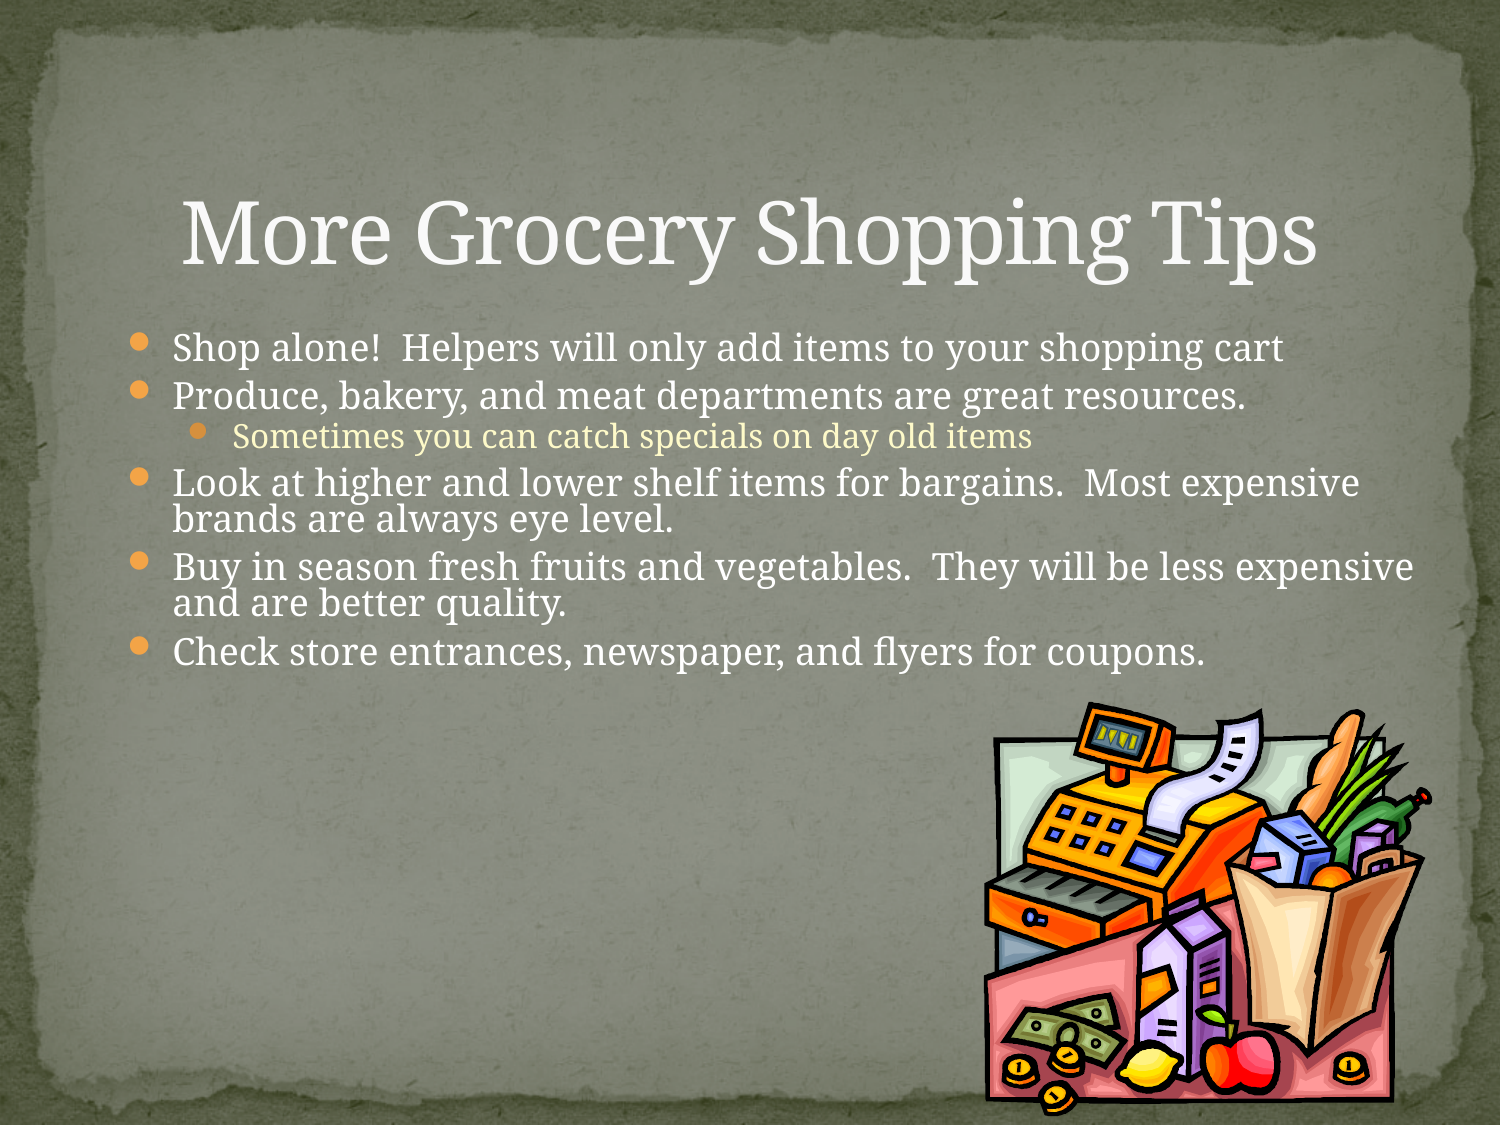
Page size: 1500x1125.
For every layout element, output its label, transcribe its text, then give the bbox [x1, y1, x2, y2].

title More Grocery Shopping Tips [112, 49, 1388, 290]
list Shop alone! Helpers will only add items to your shopping cart Produce, bakery, and meat departments are great resources. Sometimes you can catch specials on day old items Look at higher and lower shelf items for bargains. Most expensive brands are always eye level. Buy in season fresh fruits and vegetables. They will be less expensive and are better quality. Check store entrances, newspaper, and flyers for coupons. [112, 324, 1438, 1050]
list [977, 694, 1440, 1123]
